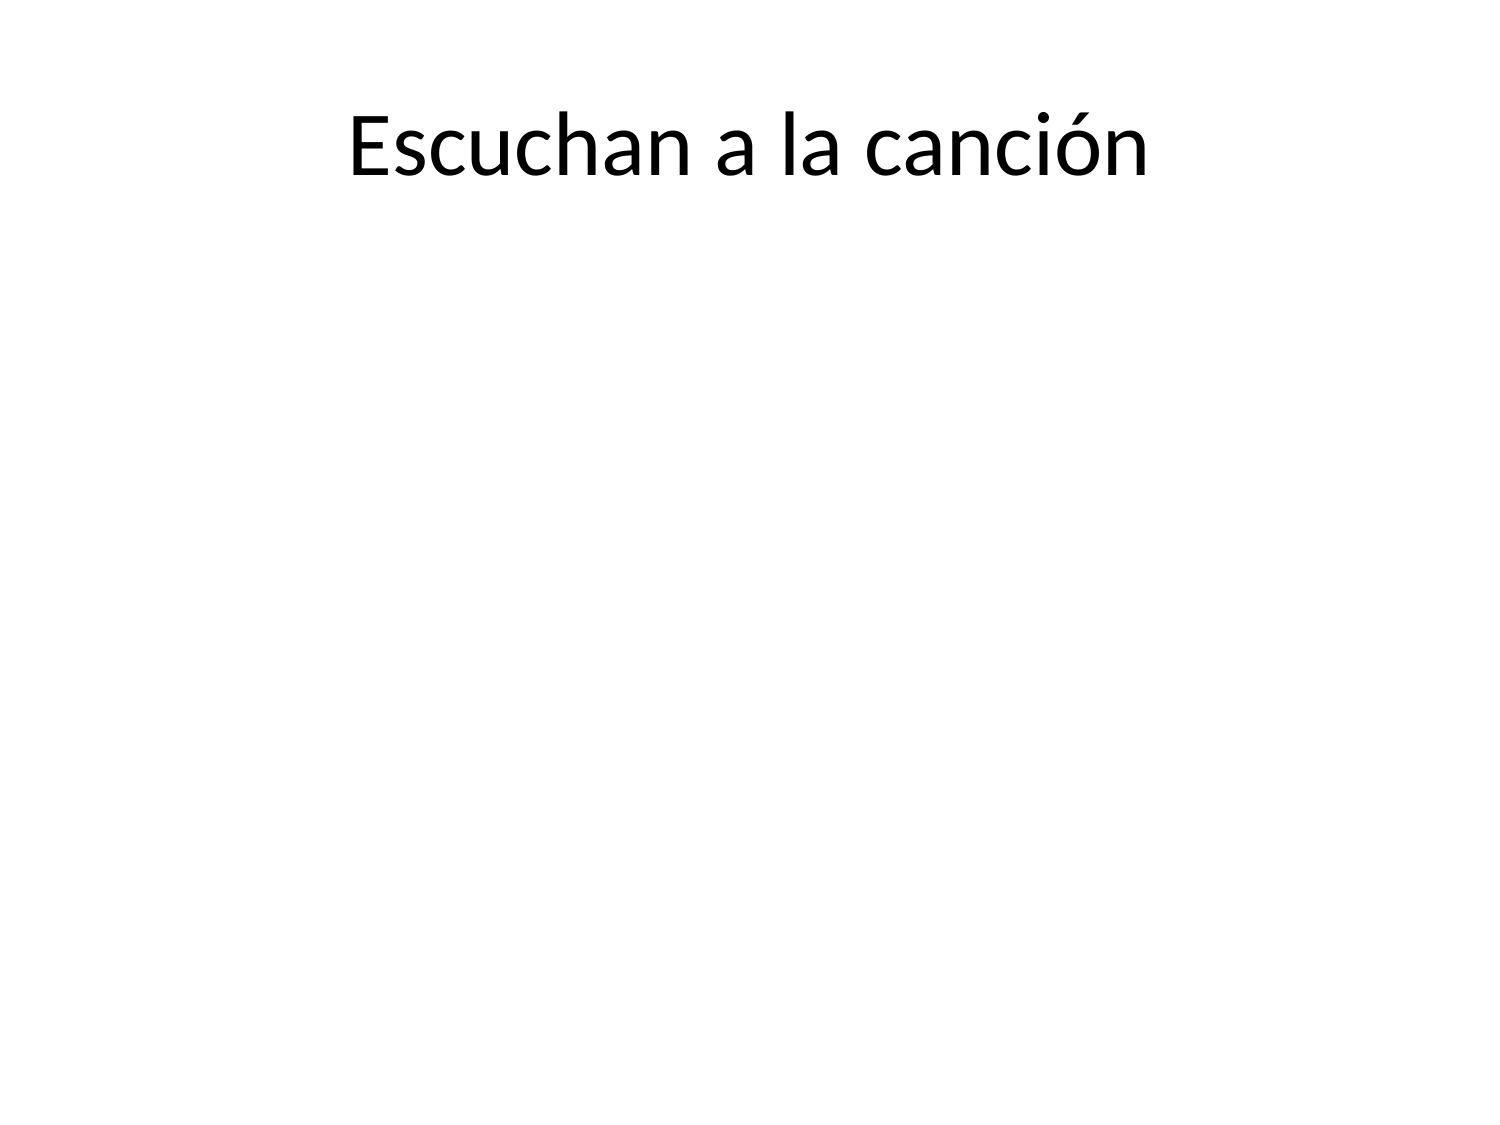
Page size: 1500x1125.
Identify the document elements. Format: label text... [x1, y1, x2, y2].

title Escuchan a la canción [74, 44, 1426, 233]
